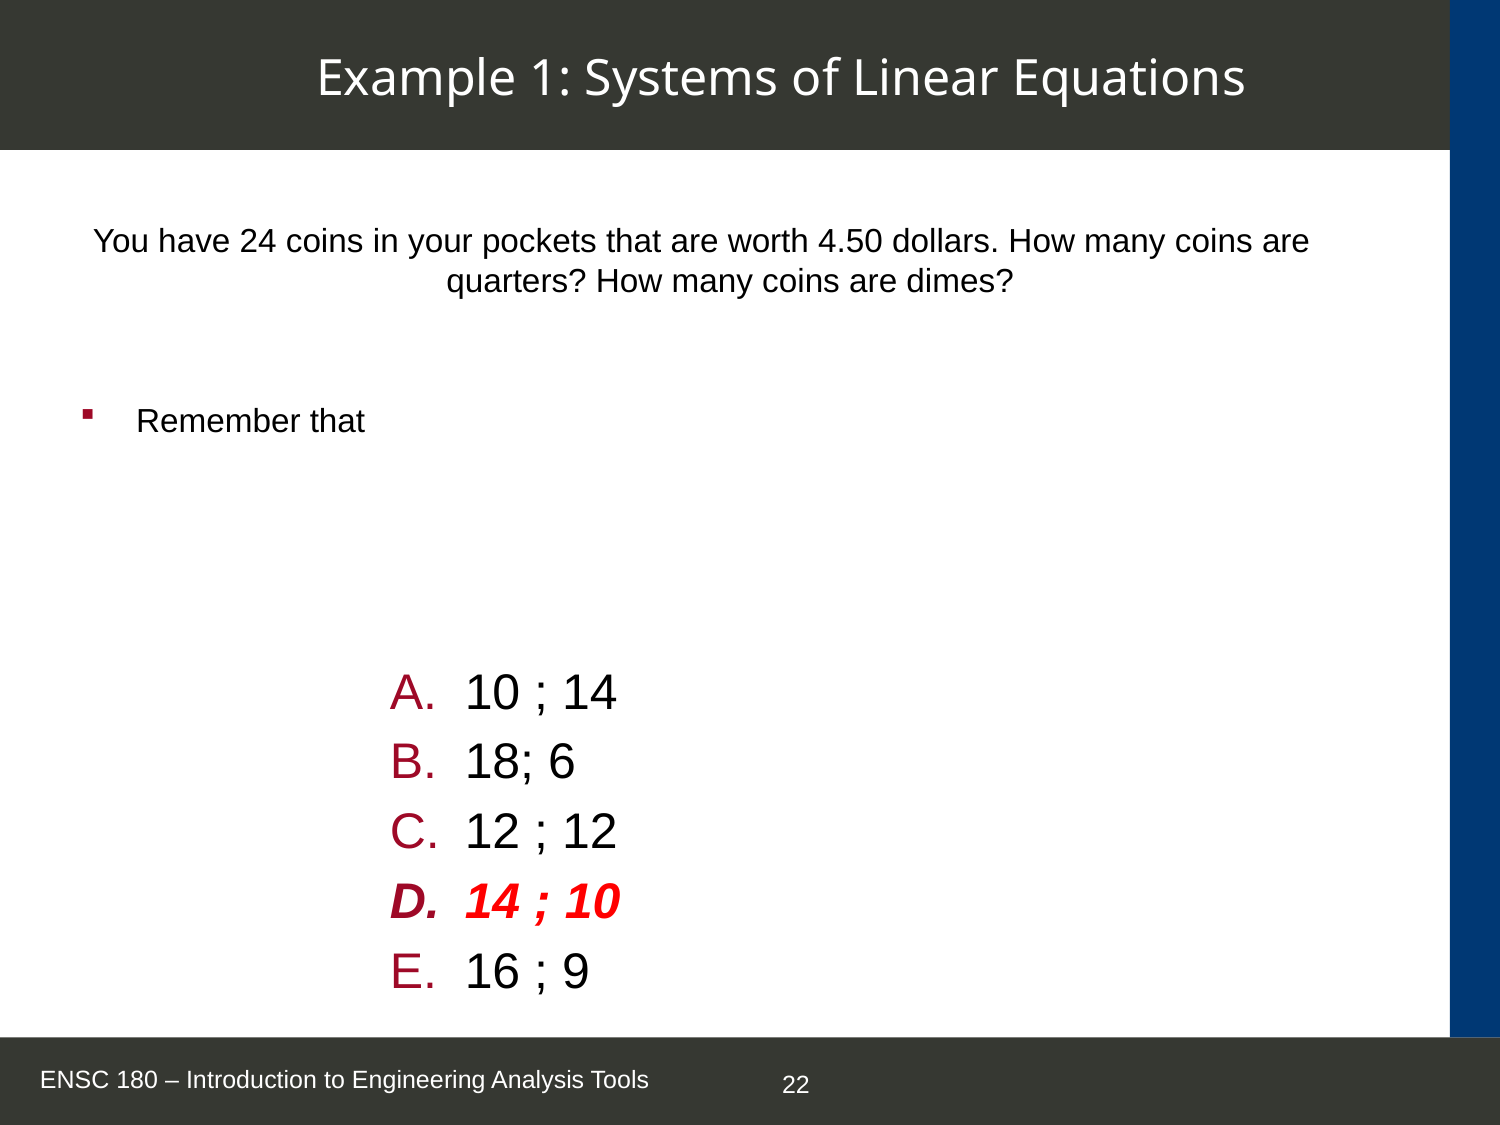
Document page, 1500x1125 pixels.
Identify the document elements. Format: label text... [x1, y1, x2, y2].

title Example 1: Systems of Linear Equations [112, 37, 1450, 138]
footer ENSC 180 – Introduction to Engineering Analysis Tools [24, 1056, 680, 1113]
text_box 10 ; 14 18; 6 12 ; 12 14 ; 10 16 ; 9 [374, 651, 1125, 1007]
